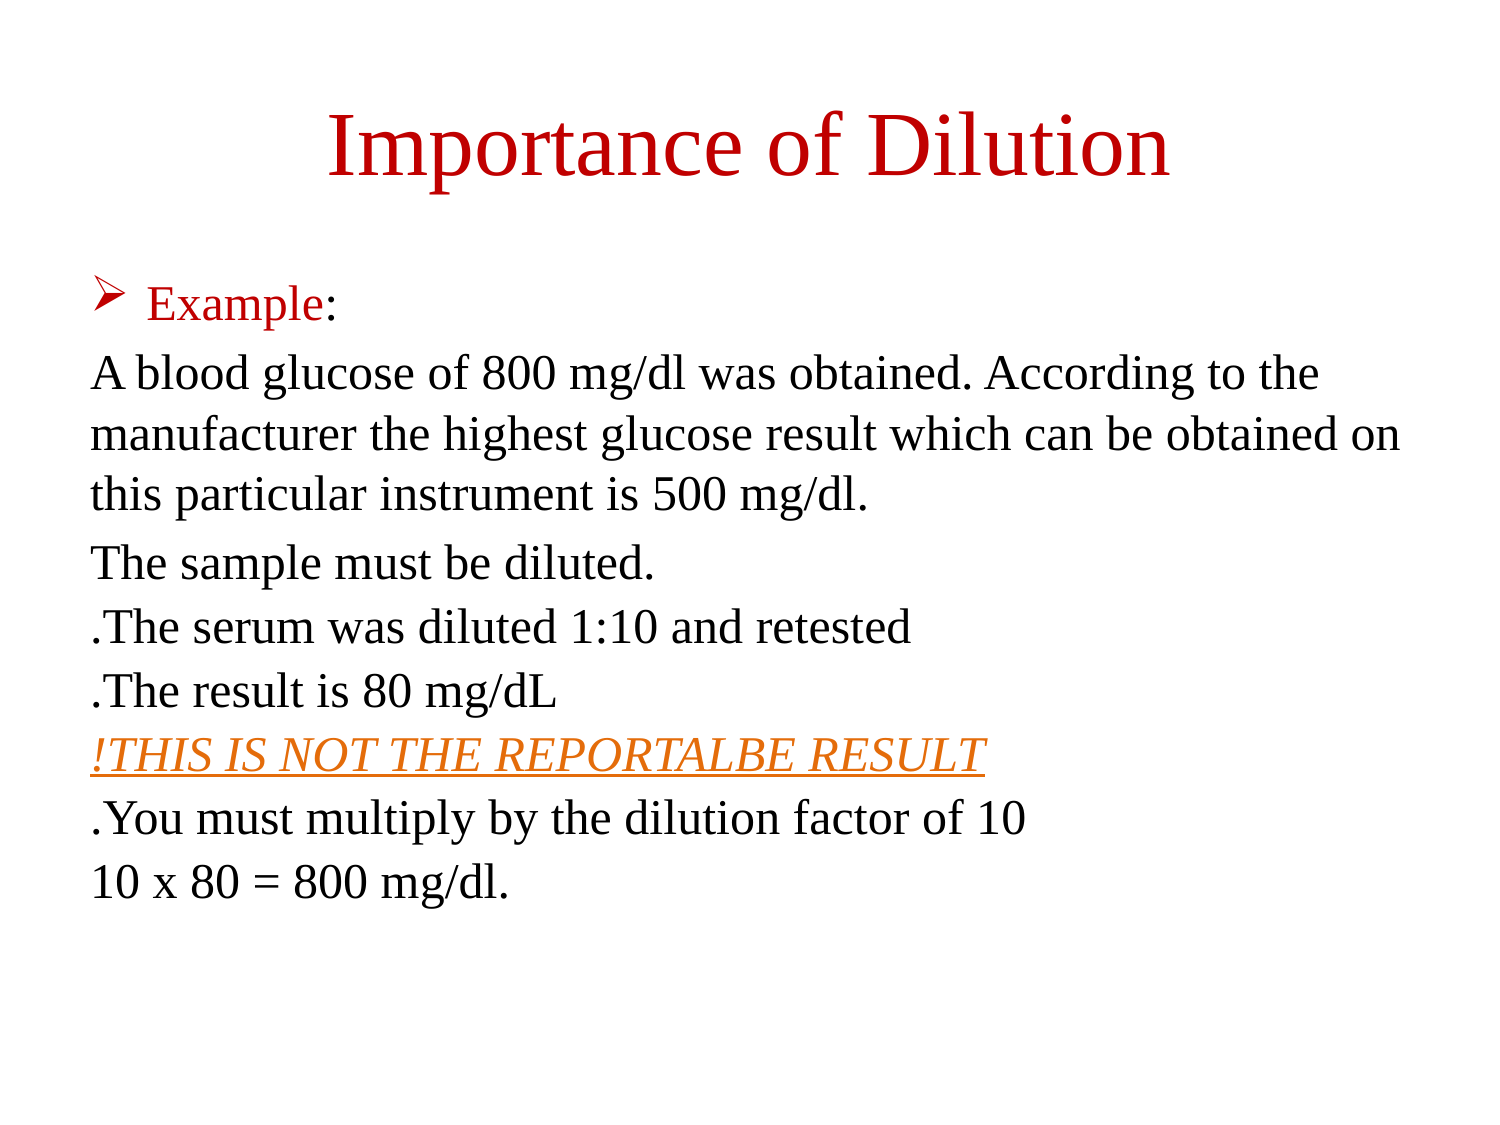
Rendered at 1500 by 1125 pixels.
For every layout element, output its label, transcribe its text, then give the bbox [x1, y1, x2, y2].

list Example: A blood glucose of 800 mg/dl was obtained. According to the manufacturer the highest glucose result which can be obtained on this particular instrument is 500 mg/dl. The sample must be diluted. The serum was diluted 1:10 and retested. The result is 80 mg/dL. THIS IS NOT THE REPORTALBE RESULT! You must multiply by the dilution factor of 10. 10 x 80 = 800 mg/dl. [75, 262, 1425, 1005]
title Importance of Dilution [75, 45, 1425, 233]
